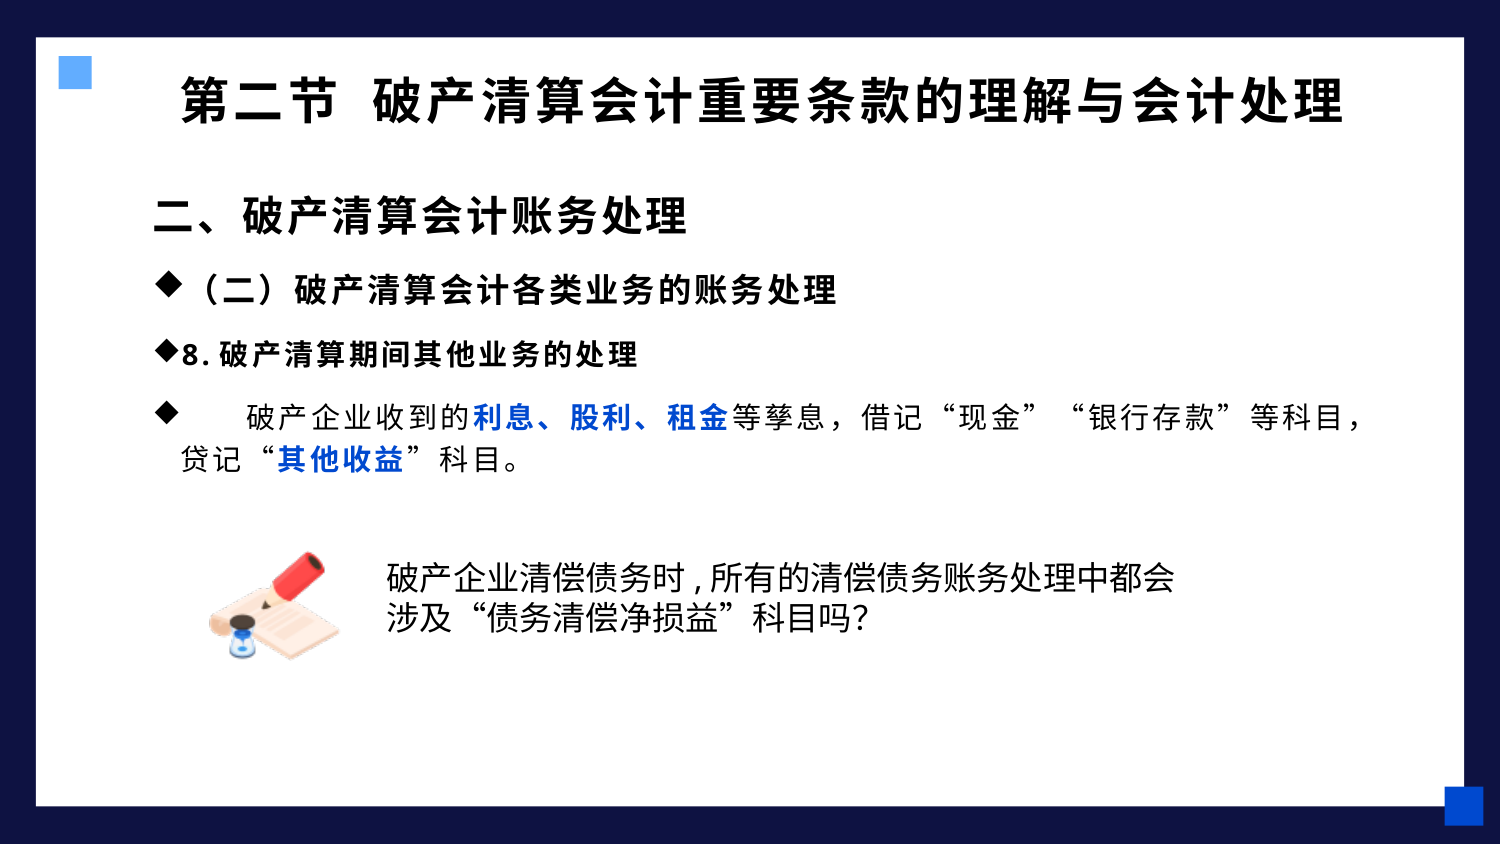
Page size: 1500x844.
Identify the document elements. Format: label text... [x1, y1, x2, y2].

list 二、破产清算会计账务处理 （二）破产清算会计各类业务的账务处理 8.破产清算期间其他业务的处理 破产企业收到的利息、股利、租金等孳息，借记“现金”“银行存款”等科目，贷记“其他收益”科目。 [135, 180, 1412, 801]
text_box 破产企业清偿债务时,所有的清偿债务账务处理中都会涉及“债务清偿净损益”科目吗？ [371, 550, 1206, 645]
picture [194, 527, 345, 678]
title 第二节 破产清算会计重要条款的理解与会计处理 [141, 48, 1379, 138]
